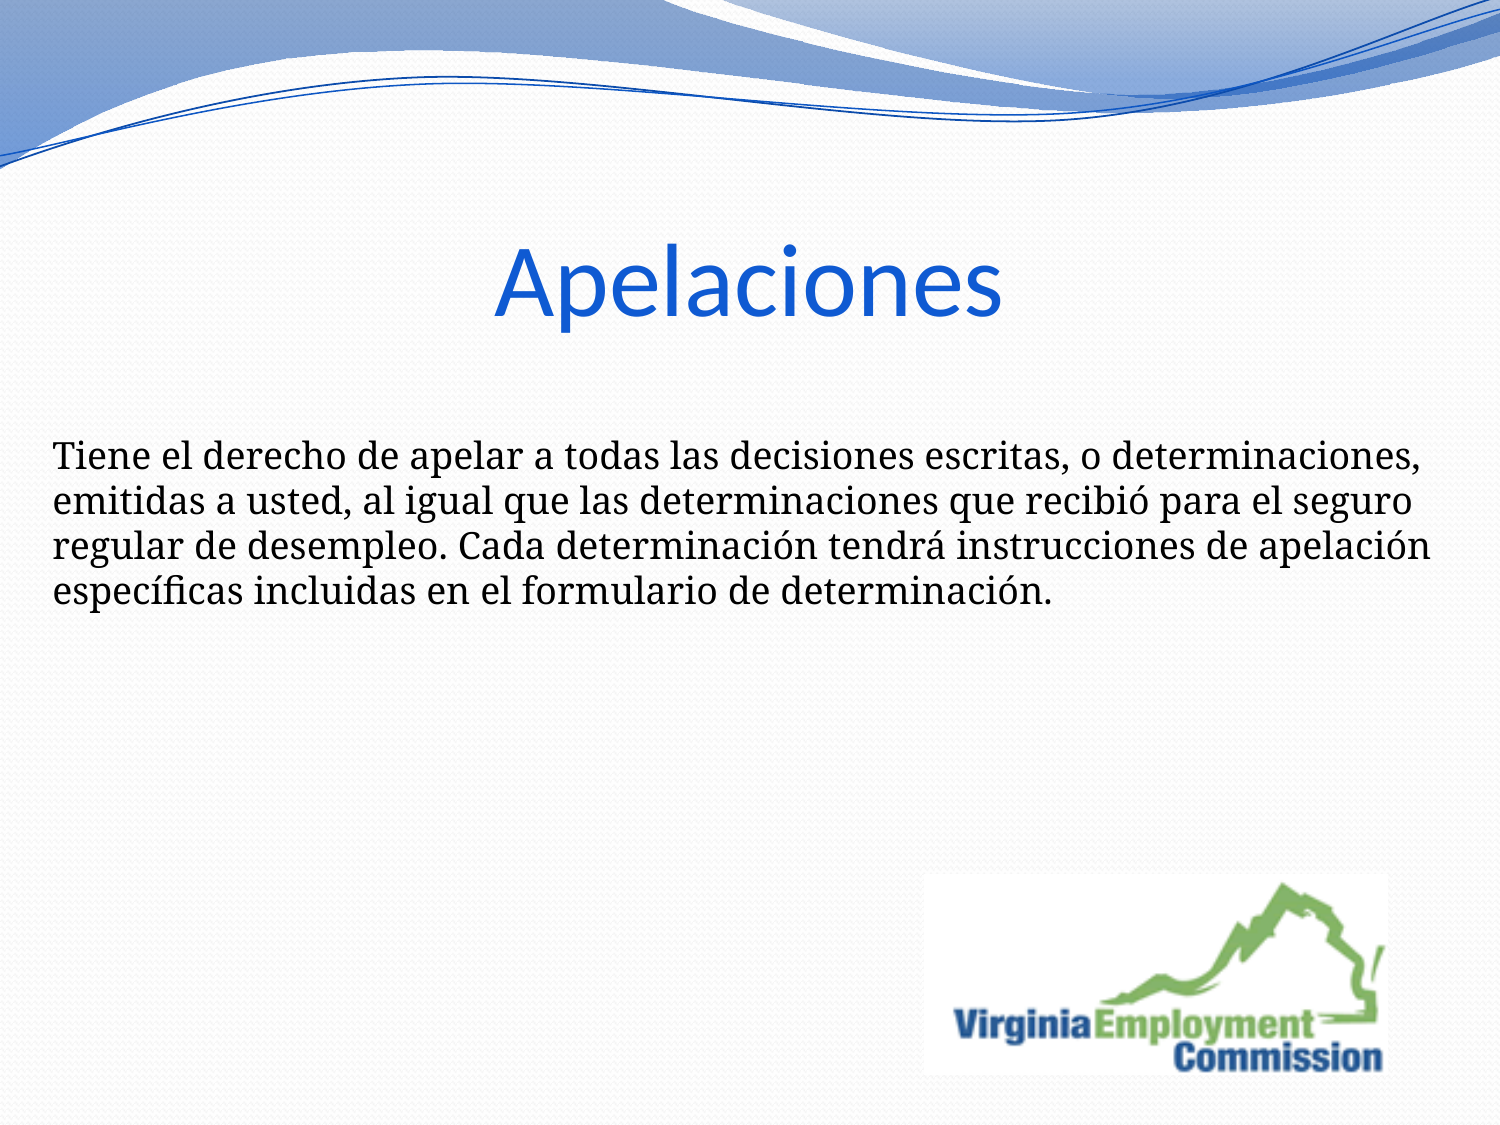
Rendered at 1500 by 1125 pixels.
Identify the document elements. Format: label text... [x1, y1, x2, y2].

text_box Tiene el derecho de apelar a todas las decisiones escritas, o determinaciones, emitidas a usted, al igual que las determinaciones que recibió para el seguro regular de desempleo. Cada determinación tendrá instrucciones de apelación específicas incluidas en el formulario de determinación. [37, 424, 1463, 665]
title Apelaciones [68, 149, 1432, 338]
picture [924, 874, 1388, 1076]
